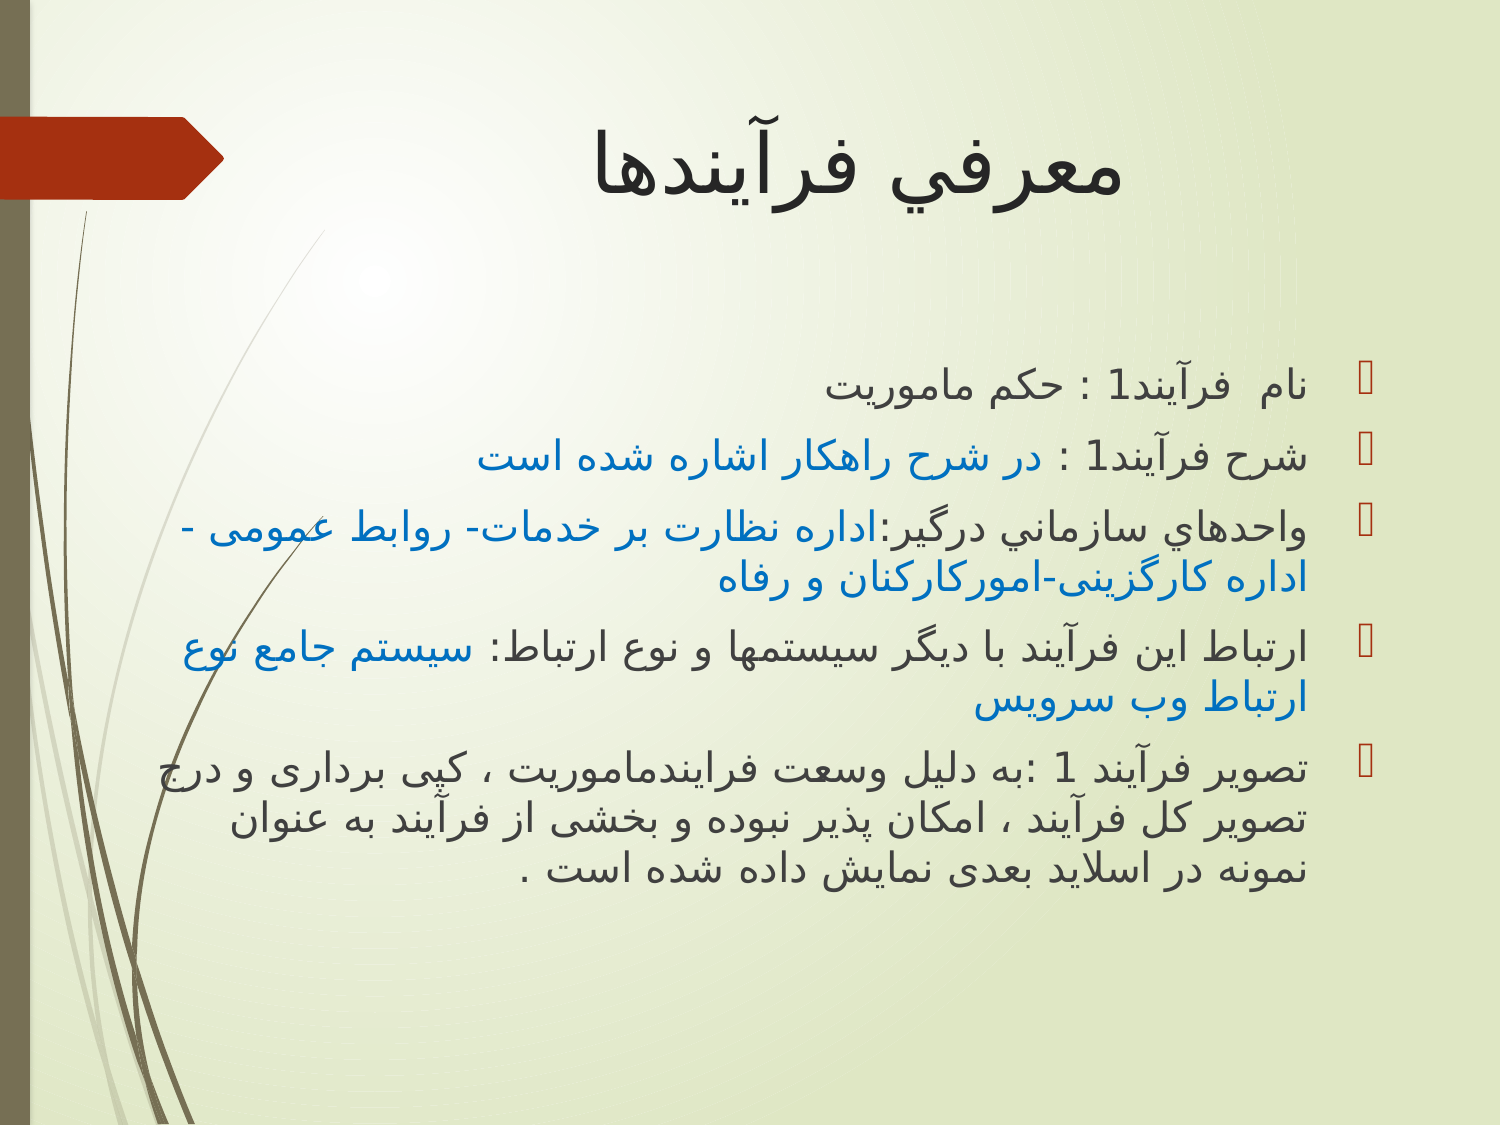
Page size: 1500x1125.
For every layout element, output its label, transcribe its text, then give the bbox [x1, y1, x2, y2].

title معرفي فرآيندها [319, 102, 1400, 313]
list نام فرآيند1 : حکم ماموریت شرح فرآيند1 : در شرح راهکار اشاره شده است واحدهاي سازماني درگير:اداره نظارت بر خدمات- روابط عمومی -اداره کارگزینی-امورکارکنان و رفاه ارتباط اين فرآيند با ديگر سيستمها و نوع ارتباط: سیستم جامع نوع ارتباط وب سرویس تصوير فرآيند 1 :به دلیل وسعت فرایندماموریت ، کپی برداری و درج تصویر کل فرآیند ، امکان پذیر نبوده و بخشی از فرآیند به عنوان نمونه در اسلاید بعدی نمایش داده شده است . [126, 350, 1400, 970]
